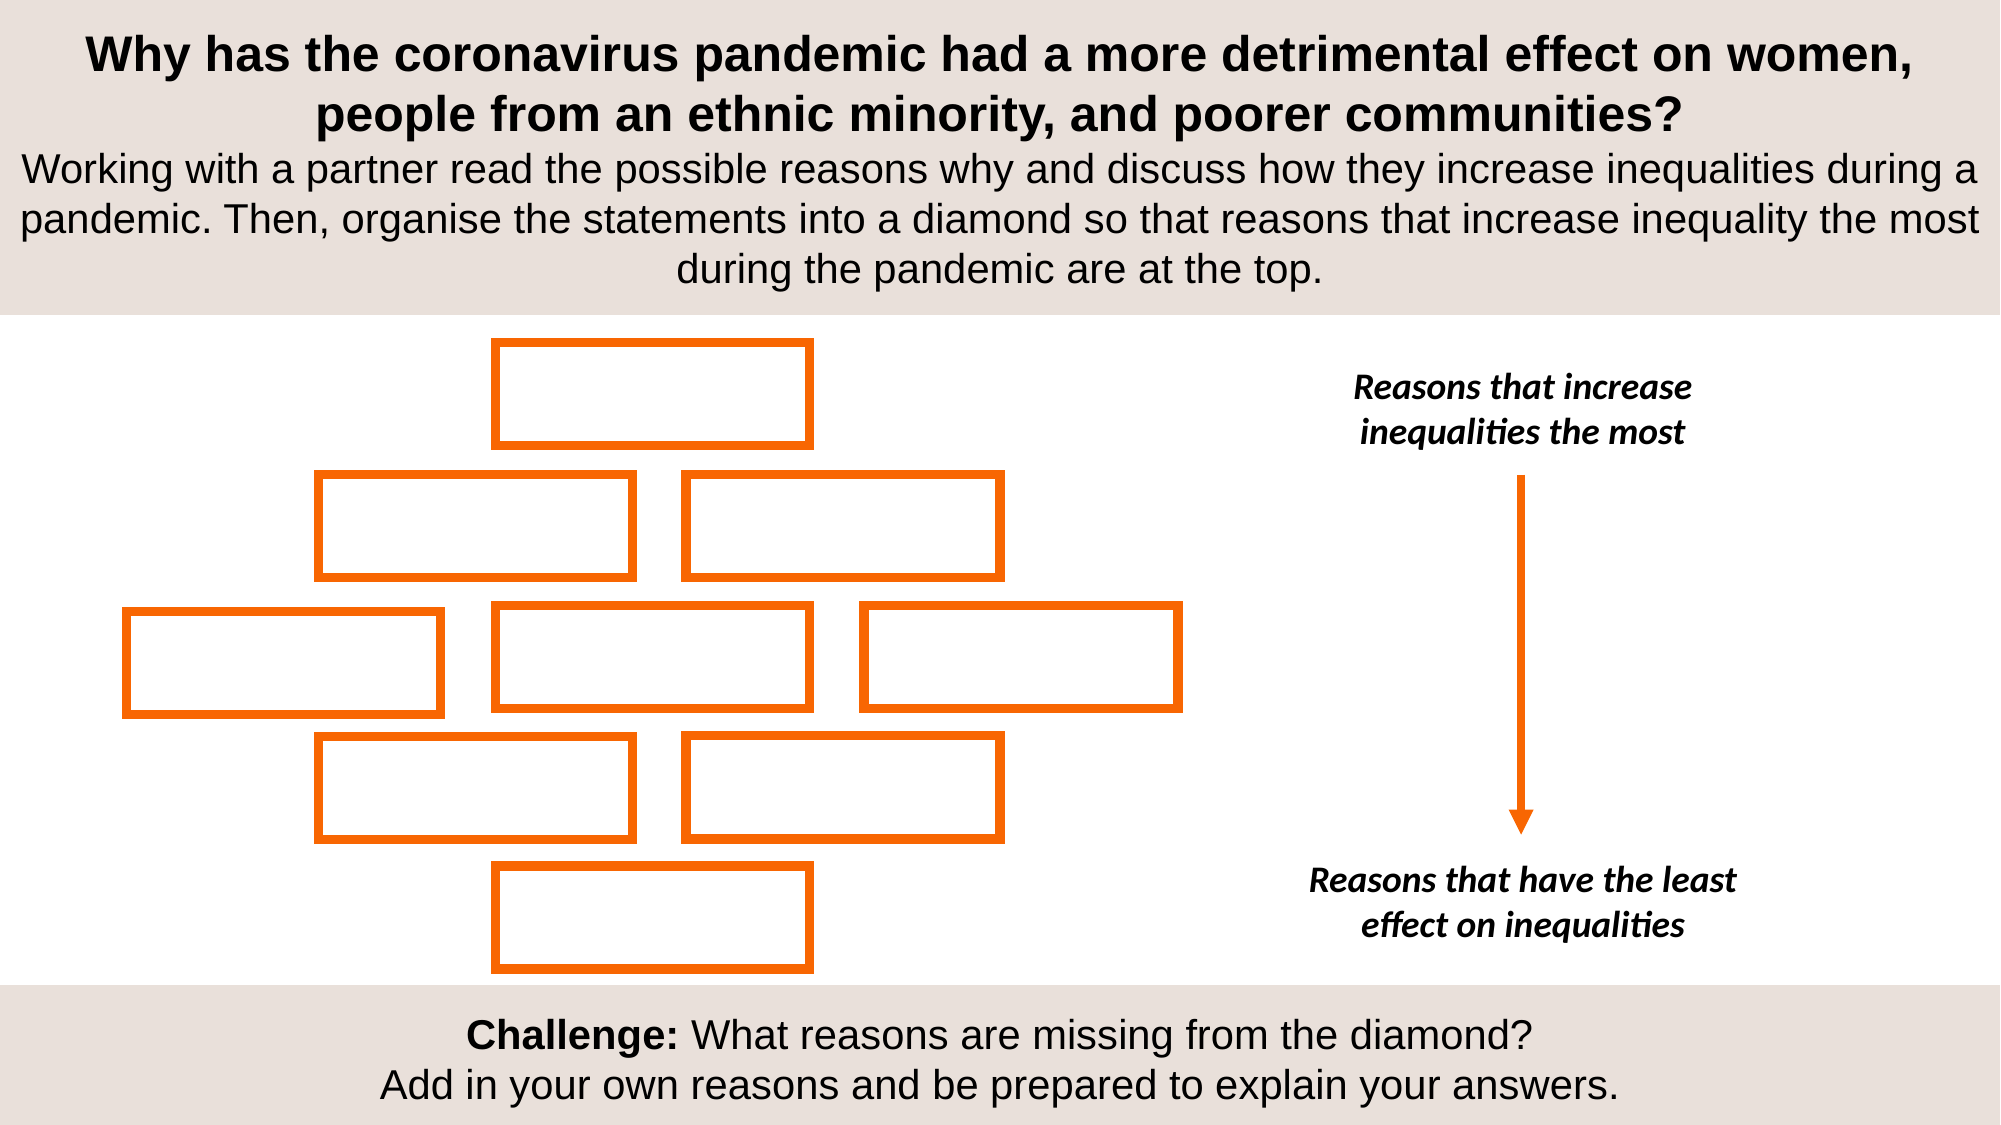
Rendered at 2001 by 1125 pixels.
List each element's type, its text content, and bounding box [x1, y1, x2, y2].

text_box Reasons that increase inequalities the most [1282, 354, 1764, 460]
text_box [125, 611, 442, 716]
text_box [318, 474, 634, 579]
text_box [494, 865, 810, 970]
text_box [863, 605, 1179, 710]
text_box [685, 735, 1001, 840]
text_box Challenge: What reasons are missing from the diamond? Add in your own reasons and be prepared to explain your answers. [0, 985, 2000, 1125]
text_box Reasons that have the least effect on inequalities [1282, 848, 1764, 953]
text_box Why has the coronavirus pandemic had a more detrimental effect on women, people from an ethnic minority, and poorer communities? Working with a partner read the possible reasons why and discuss how they increase inequalities during a pandemic. Then, organise the statements into a diamond so that reasons that increase inequality the most during the pandemic are at the top. [0, 0, 2000, 315]
text_box [494, 605, 810, 710]
text_box [494, 342, 810, 447]
text_box [685, 474, 1001, 579]
text_box [318, 736, 634, 841]
